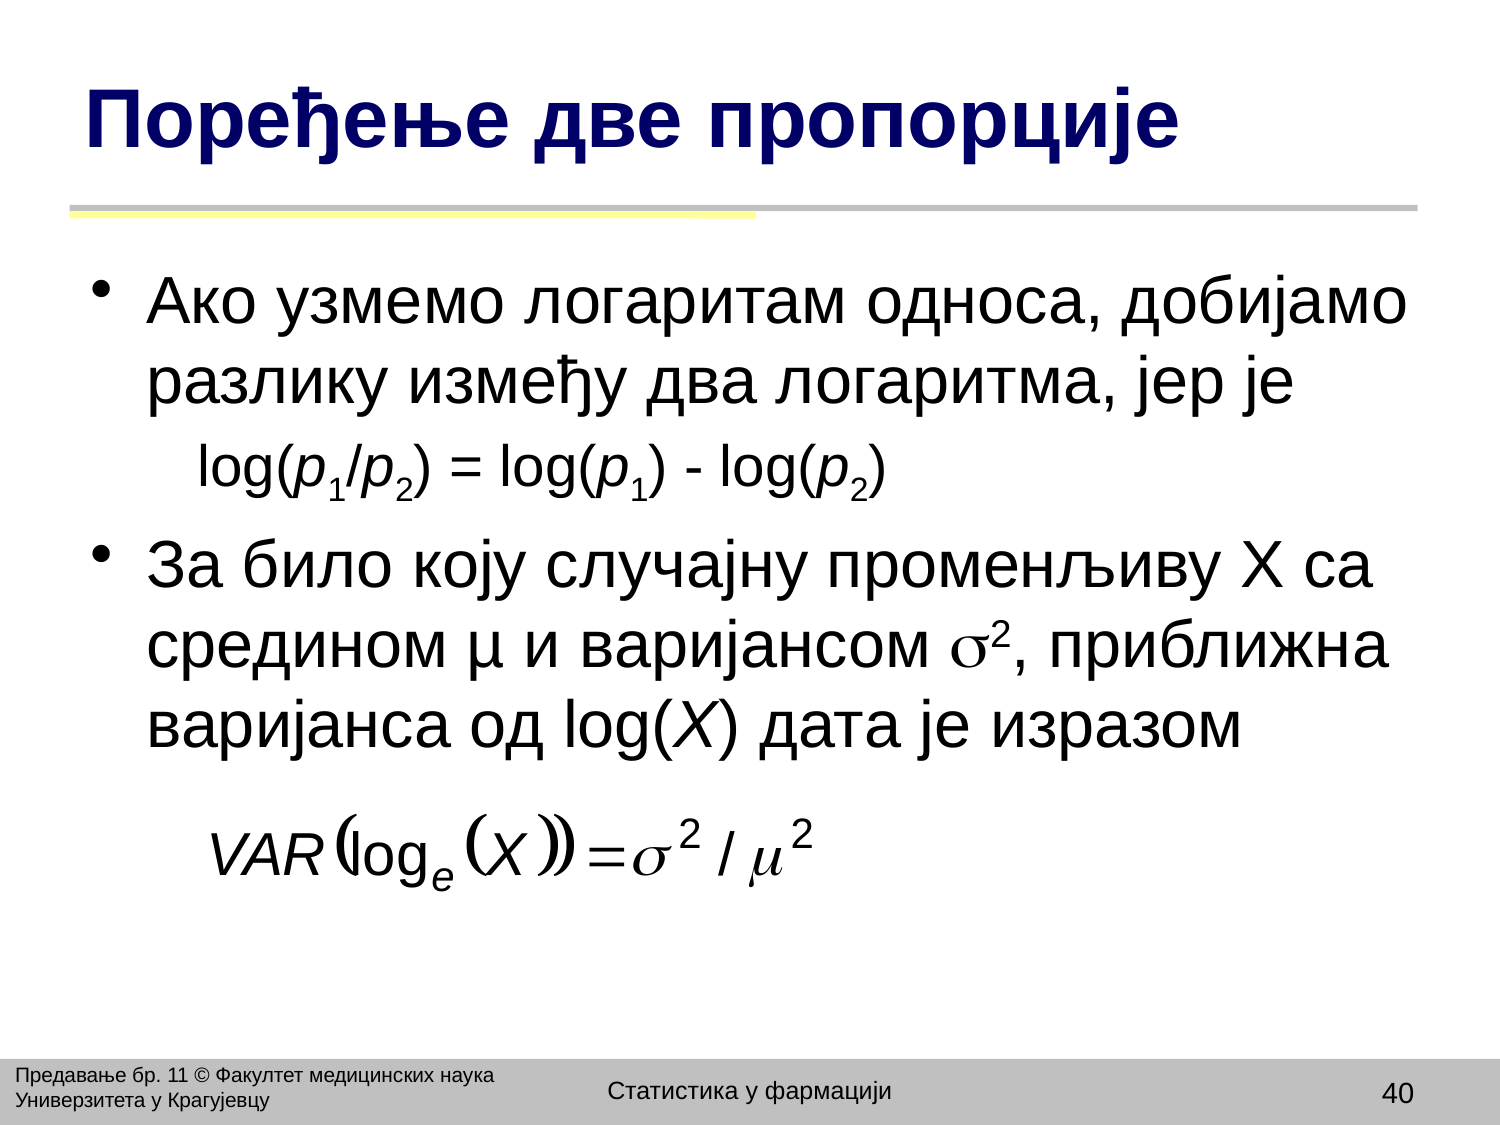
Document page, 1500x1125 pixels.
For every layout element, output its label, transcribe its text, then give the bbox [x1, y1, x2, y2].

list Ако узмемо логаритам односа, добијамо разлику између два логаритма, јер је log(p1/p2) = log(p1) - log(p2) За било коју случајну променљиву X са средином µ и варијансом 2, приближна варијанса од log(X) дата је изразом [74, 545, 1426, 1025]
list Ако узмемо логаритам односа, добијамо разлику између два логаритма, јер је log(p1/p2) = log(p1) - log(p2) За било коју случајну променљиву X са средином µ и варијансом 2, приближна варијанса од log(X) дата је изразом [74, 248, 1426, 544]
title Поређење две пропорције [69, 19, 1426, 208]
slide_number Предавање бр. 11 © Факултет медицинских наука Универзитета у Крагујевцу [0, 1053, 622, 1108]
slide_number 40 [1079, 1066, 1430, 1125]
footer Статистика у фармацији [512, 1066, 988, 1125]
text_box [203, 802, 828, 907]
